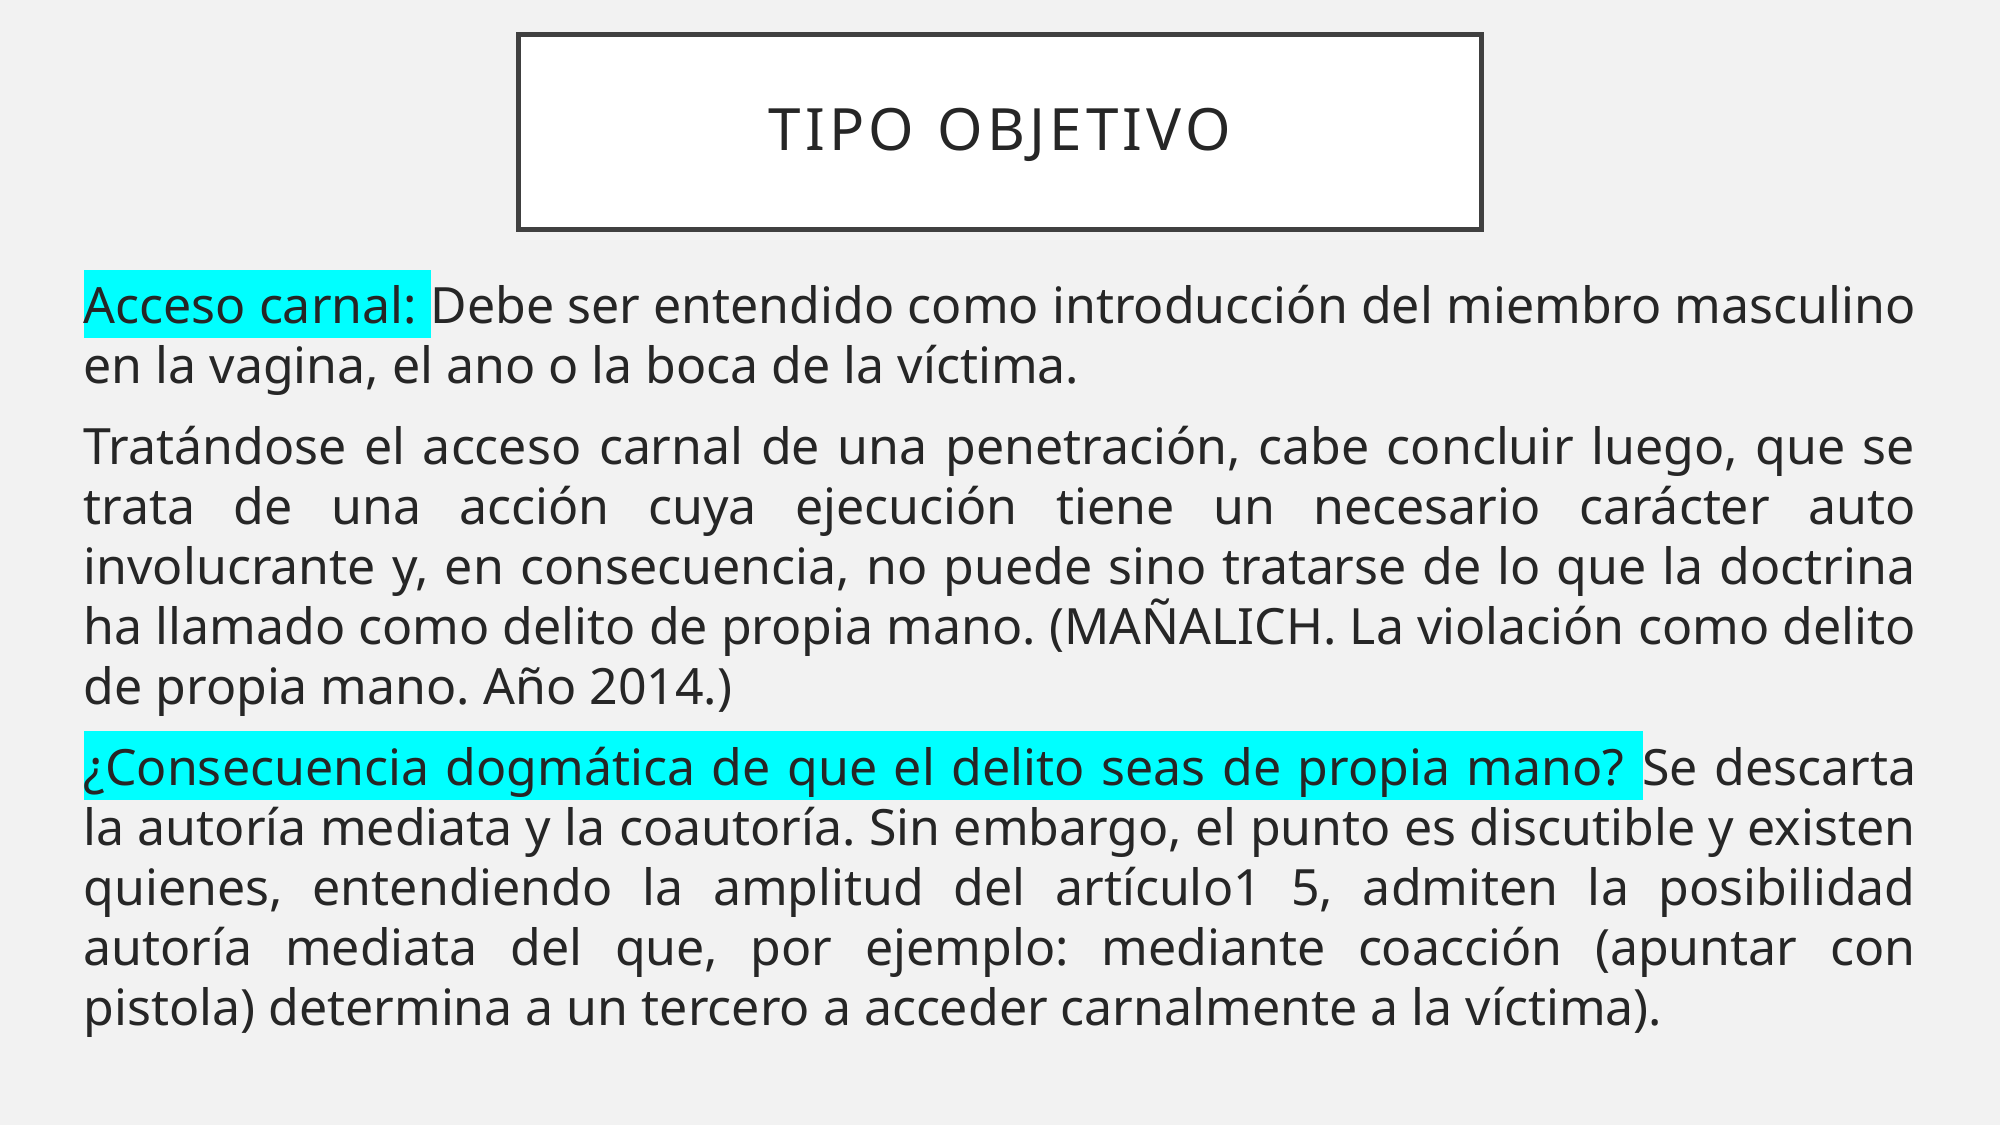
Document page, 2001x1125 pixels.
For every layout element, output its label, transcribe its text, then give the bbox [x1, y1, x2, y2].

title Tipo objetivo [516, 32, 1484, 232]
list Acceso carnal: Debe ser entendido como introducción del miembro masculino en la vagina, el ano o la boca de la víctima. Tratándose el acceso carnal de una penetración, cabe concluir luego, que se trata de una acción cuya ejecución tiene un necesario carácter auto involucrante y, en consecuencia, no puede sino tratarse de lo que la doctrina ha llamado como delito de propia mano. (MAÑALICH. La violación como delito de propia mano. Año 2014.) ¿Consecuencia dogmática de que el delito seas de propia mano? Se descarta la autoría mediata y la coautoría. Sin embargo, el punto es discutible y existen quienes, entendiendo la amplitud del artículo1 5, admiten la posibilidad autoría mediata del que, por ejemplo: mediante coacción (apuntar con pistola) determina a un tercero a acceder carnalmente a la víctima). [68, 265, 1932, 1003]
